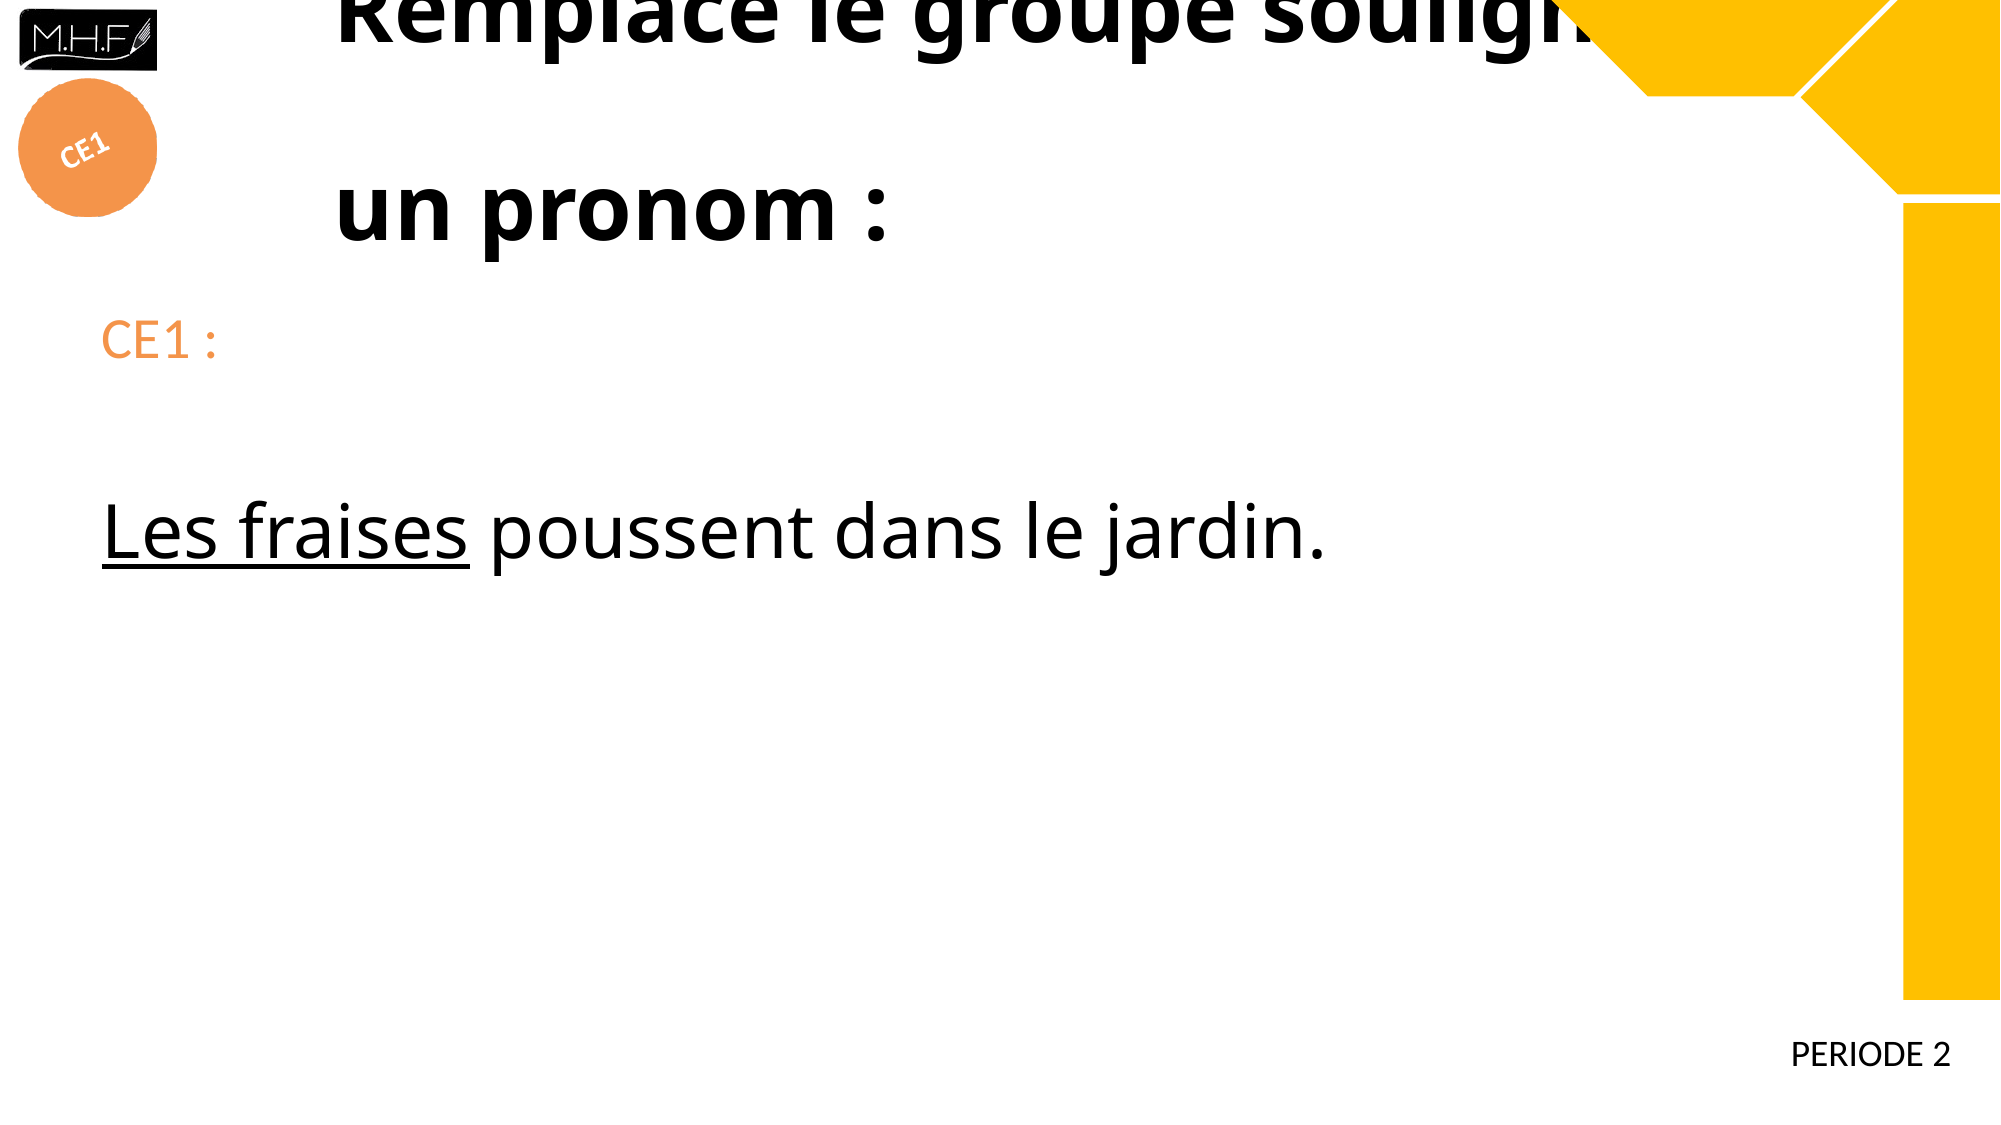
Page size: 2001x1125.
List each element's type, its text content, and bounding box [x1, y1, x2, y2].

text_box [1549, 0, 1892, 98]
picture [18, 78, 157, 218]
text_box [1902, 202, 2000, 1001]
title Remplace le groupe souligné par un pronom : [318, 3, 1865, 221]
text_box PERIODE 2 [1362, 1021, 1967, 1125]
list CE1 : Les fraises poussent dans le jardin. [86, 300, 1481, 1015]
text_box [1799, 0, 2000, 196]
picture [16, 7, 157, 74]
